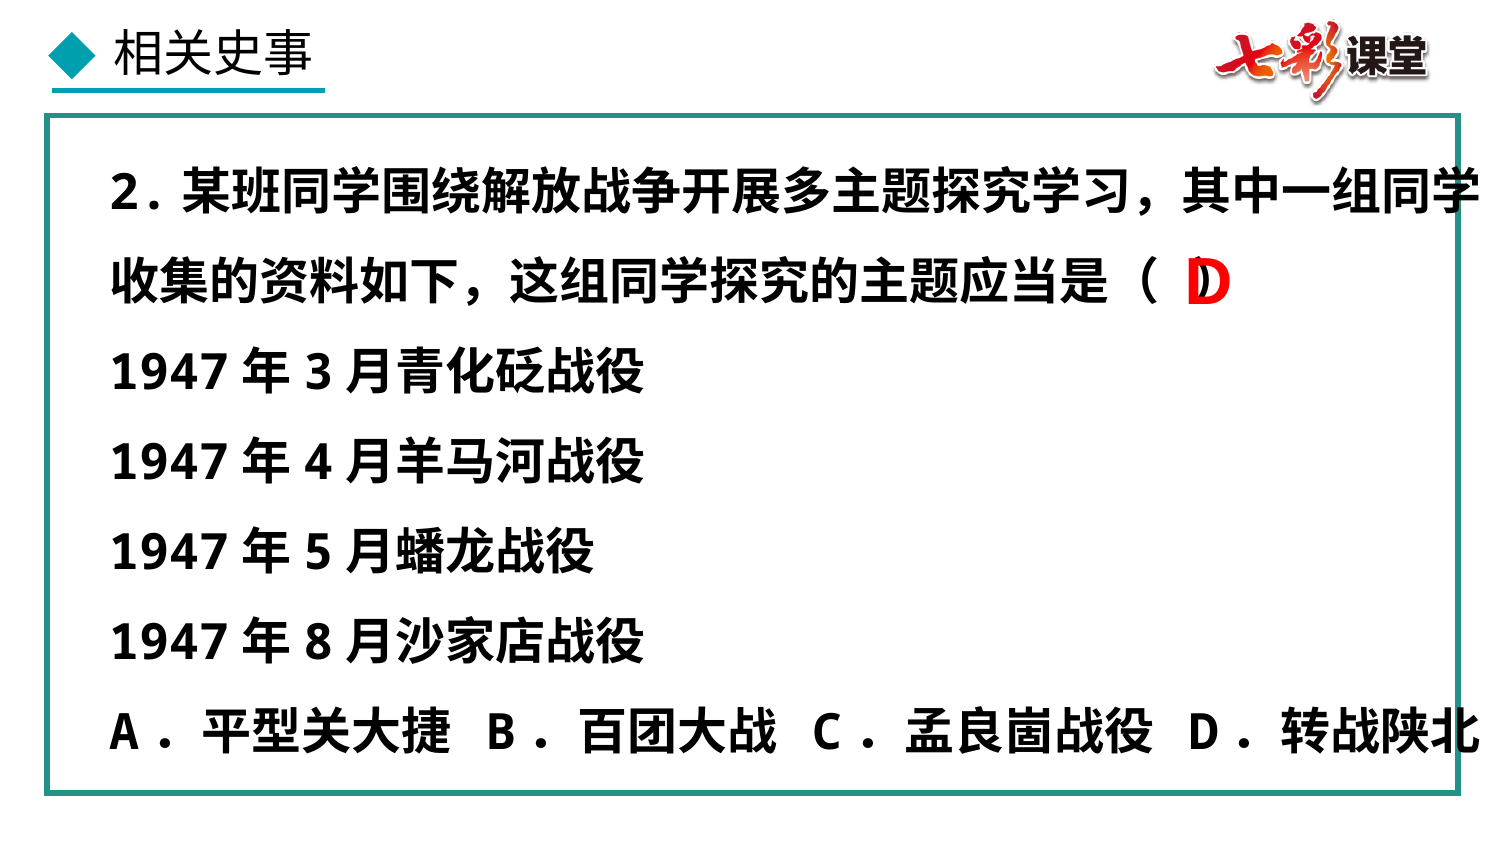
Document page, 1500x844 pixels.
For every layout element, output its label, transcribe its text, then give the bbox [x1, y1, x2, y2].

text_box D [1136, 232, 1281, 353]
picture [1210, 15, 1434, 106]
text_box 2.某班同学围绕解放战争开展多主题探究学习，其中一组同学 收集的资料如下，这组同学探究的主题应当是（ ） 1947年3月青化砭战役 1947年4月羊马河战役 1947年5月蟠龙战役 1947年8月沙家店战役 A．平型关大捷 B．百团大战 C．孟良崮战役 D．转战陕北 [97, 123, 1500, 765]
